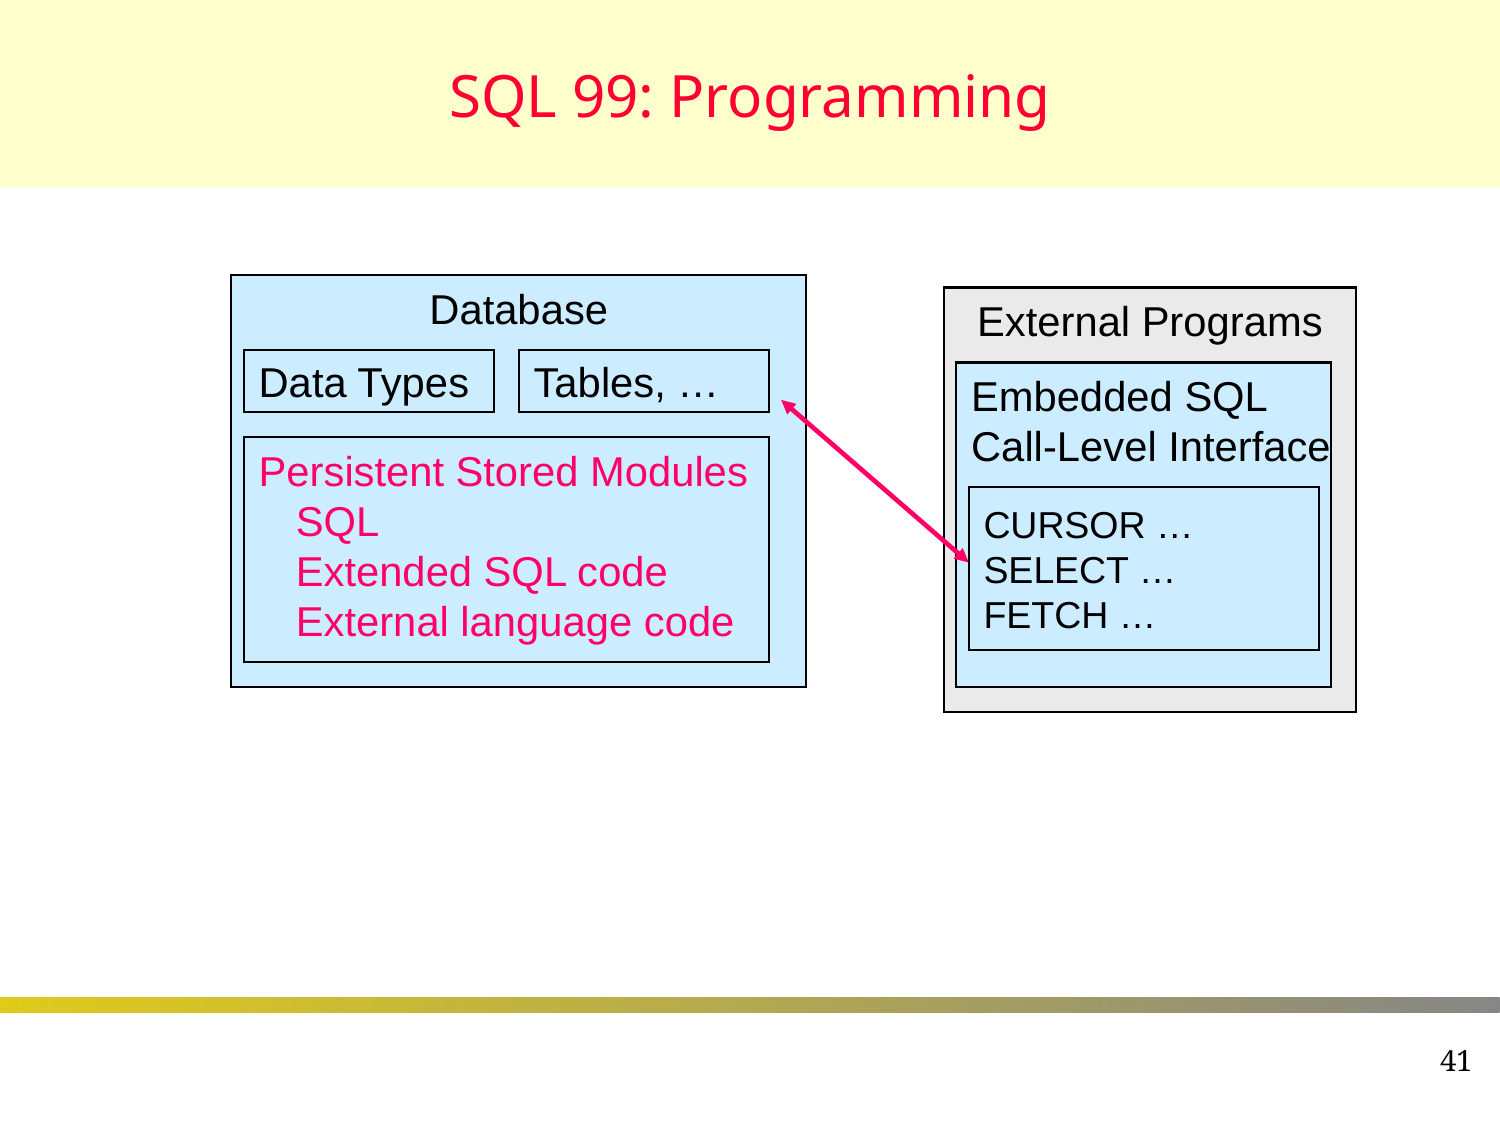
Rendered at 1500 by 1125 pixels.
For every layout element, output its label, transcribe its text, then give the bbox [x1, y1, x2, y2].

text_box Data Types [243, 349, 494, 413]
text_box Tables, … [518, 349, 769, 413]
slide_number 41 [1174, 1024, 1488, 1101]
text_box Persistent Stored Modules SQL Extended SQL code External language code [243, 437, 769, 663]
text_box Database [231, 275, 807, 688]
text_box Embedded SQL Call-Level Interface [956, 362, 1332, 688]
text_box External Programs [943, 287, 1357, 713]
text_box CURSOR … SELECT … FETCH … [968, 487, 1319, 650]
title SQL 99: Programming [0, 0, 1500, 188]
text_box [781, 399, 969, 563]
